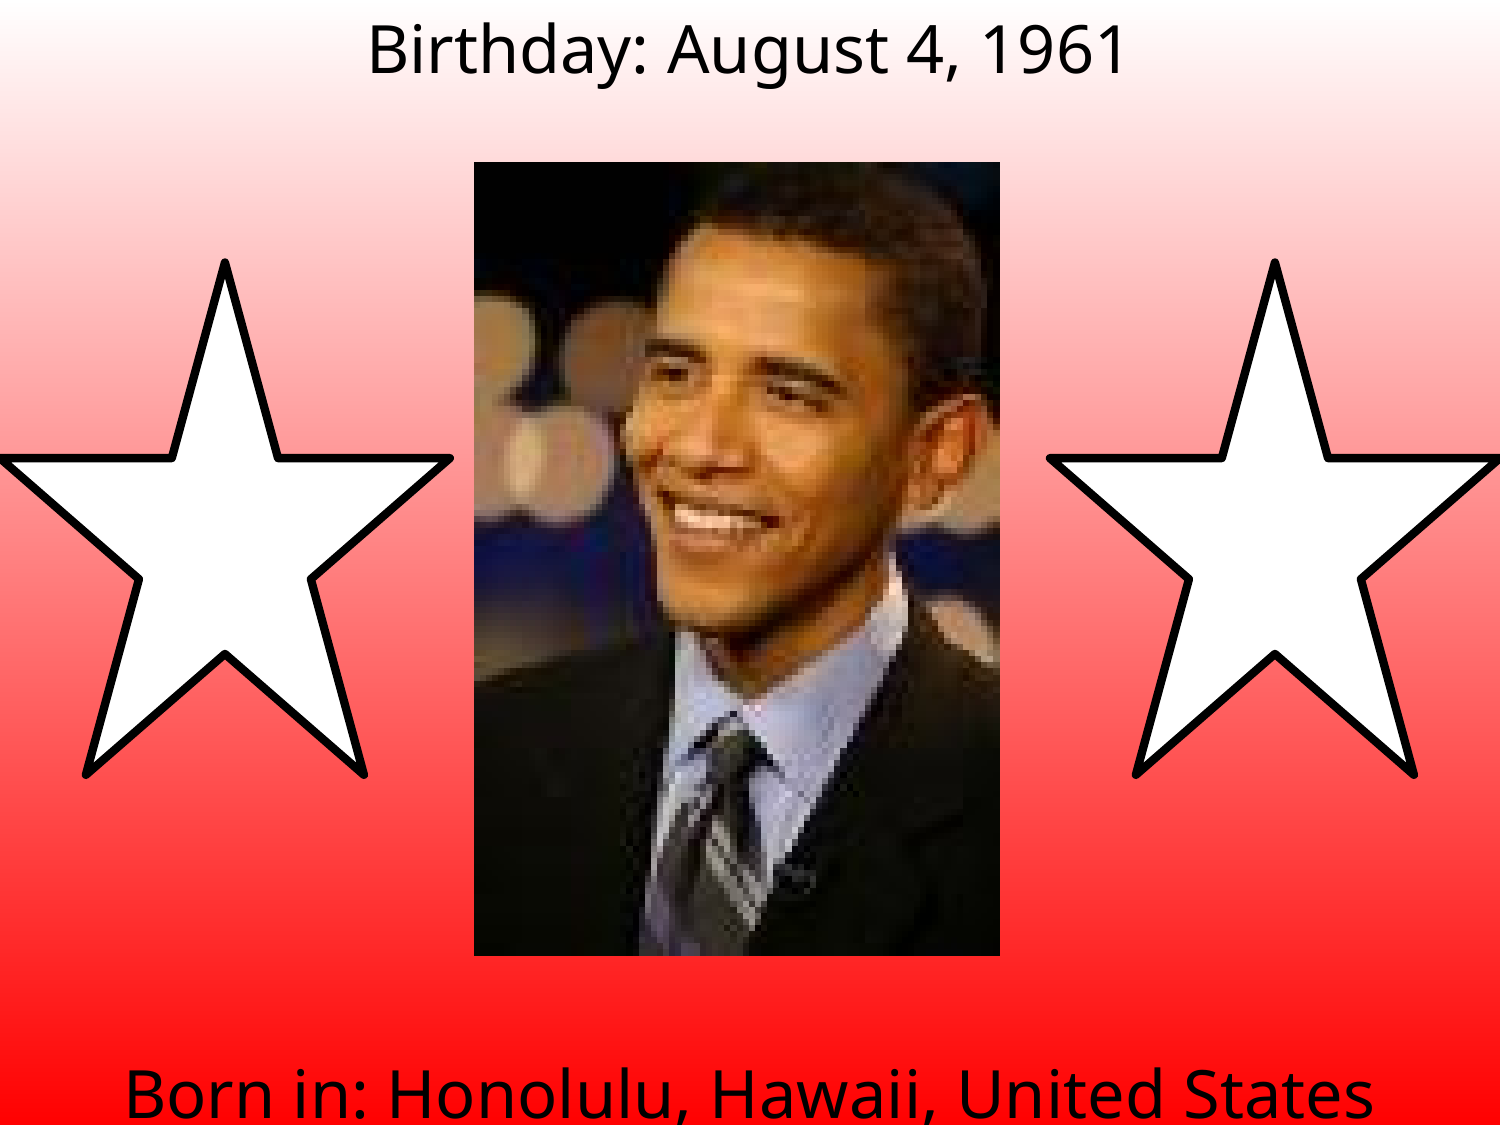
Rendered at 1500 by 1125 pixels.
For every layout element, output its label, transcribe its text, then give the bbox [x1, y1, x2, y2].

text_box [1047, 260, 1500, 777]
text_box Born in: Honolulu, Hawaii, United States [0, 1044, 1500, 1125]
text_box Birthday: August 4, 1961 [0, 0, 1500, 95]
picture [474, 162, 1001, 957]
text_box [0, 260, 452, 777]
